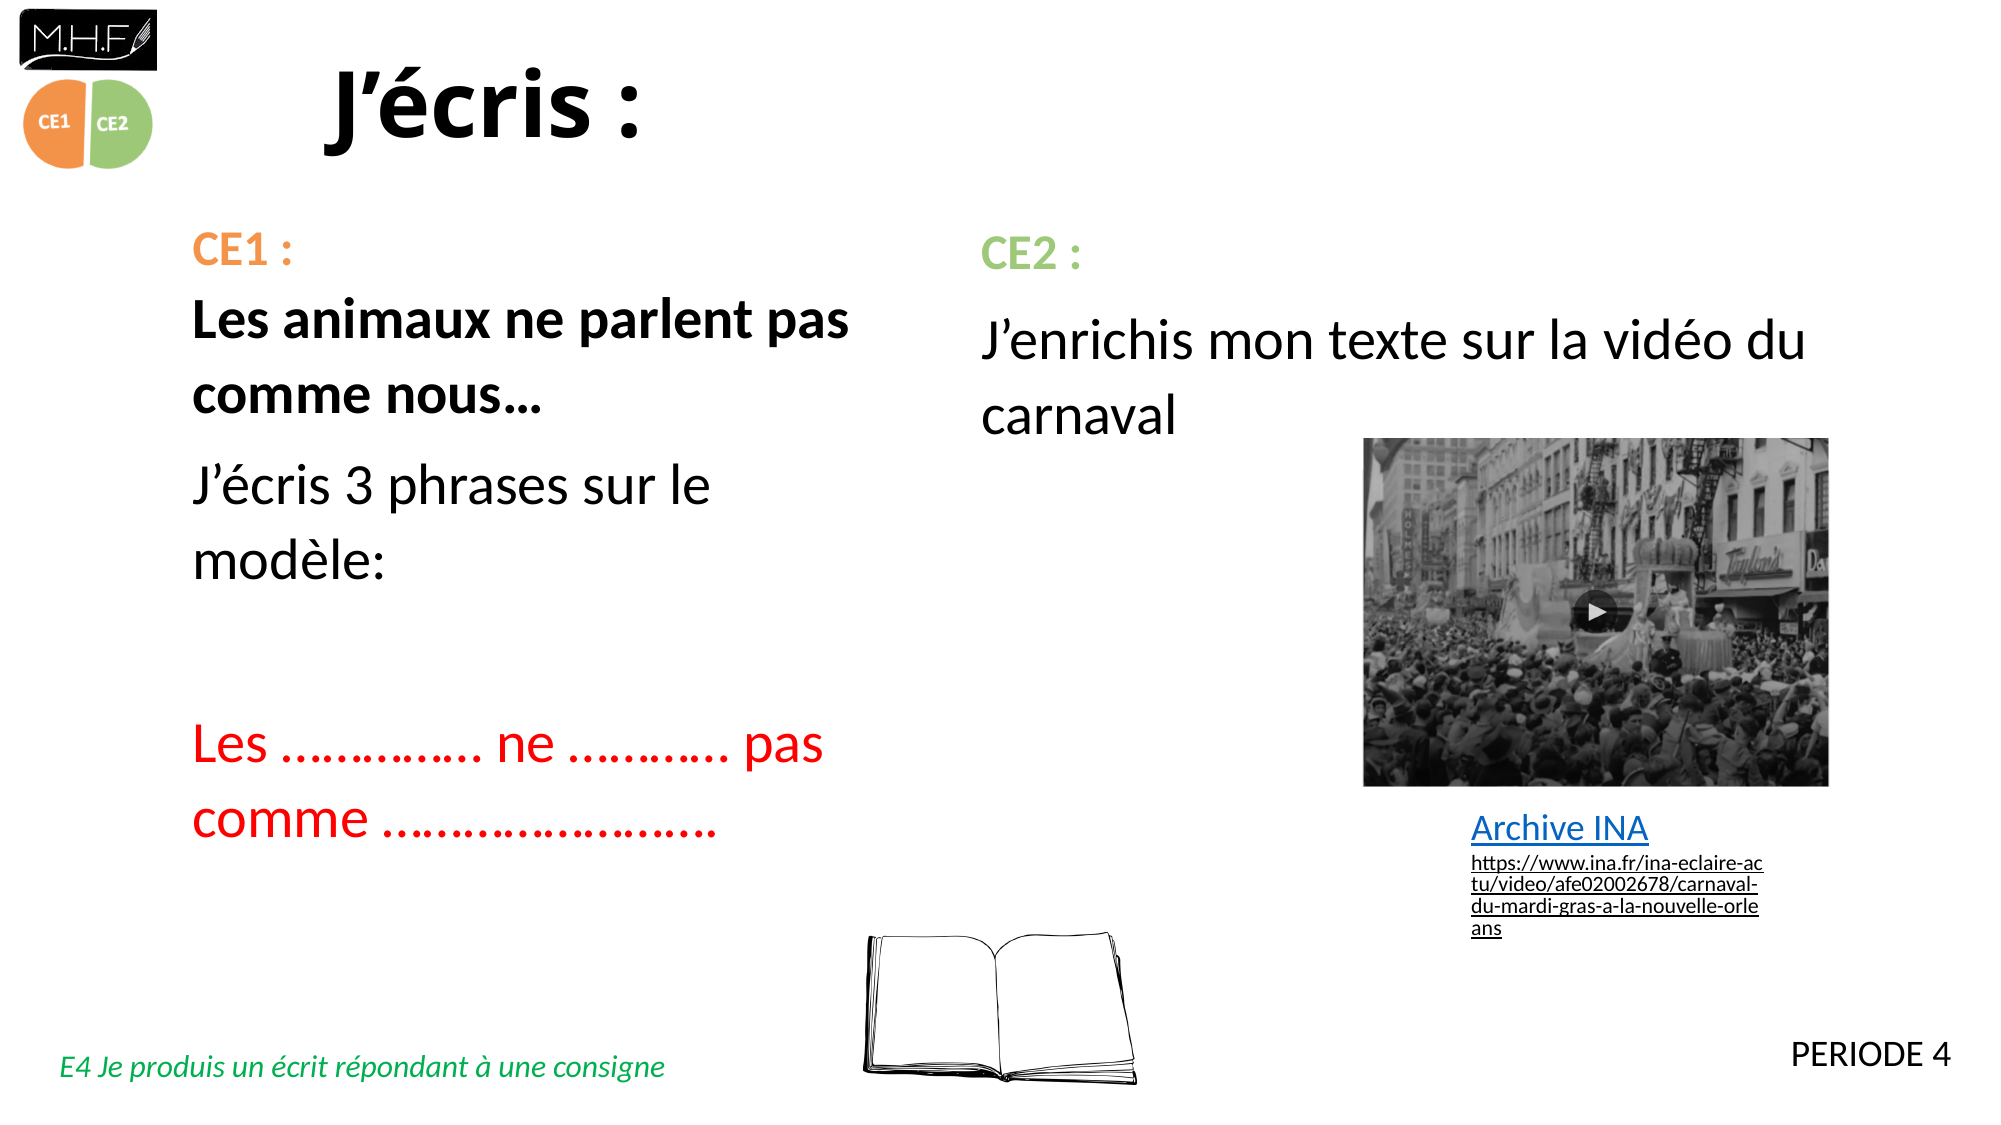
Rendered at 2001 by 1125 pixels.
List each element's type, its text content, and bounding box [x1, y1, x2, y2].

picture [1362, 436, 1830, 787]
text_box PERIODE 4 [1362, 1021, 1967, 1082]
text_box E4 Je produis un écrit répondant à une consigne [44, 1038, 1346, 1092]
picture [1, 7, 177, 207]
text_box Archive INA https://www.ina.fr/ina-eclaire-actu/video/afe02002678/carnaval-du-mardi-gras-a-la-nouvelle-orleans [1456, 795, 1783, 908]
picture [863, 932, 1137, 1085]
title J’écris : [316, 0, 1863, 218]
text_box CE2 : J’enrichis mon texte sur la vidéo du carnaval [966, 207, 1863, 454]
text_box CE1 : Les animaux ne parlent pas comme nous… J’écris 3 phrases sur le modèle: Les …………… ne ………… pas comme ……………………. [177, 207, 890, 919]
